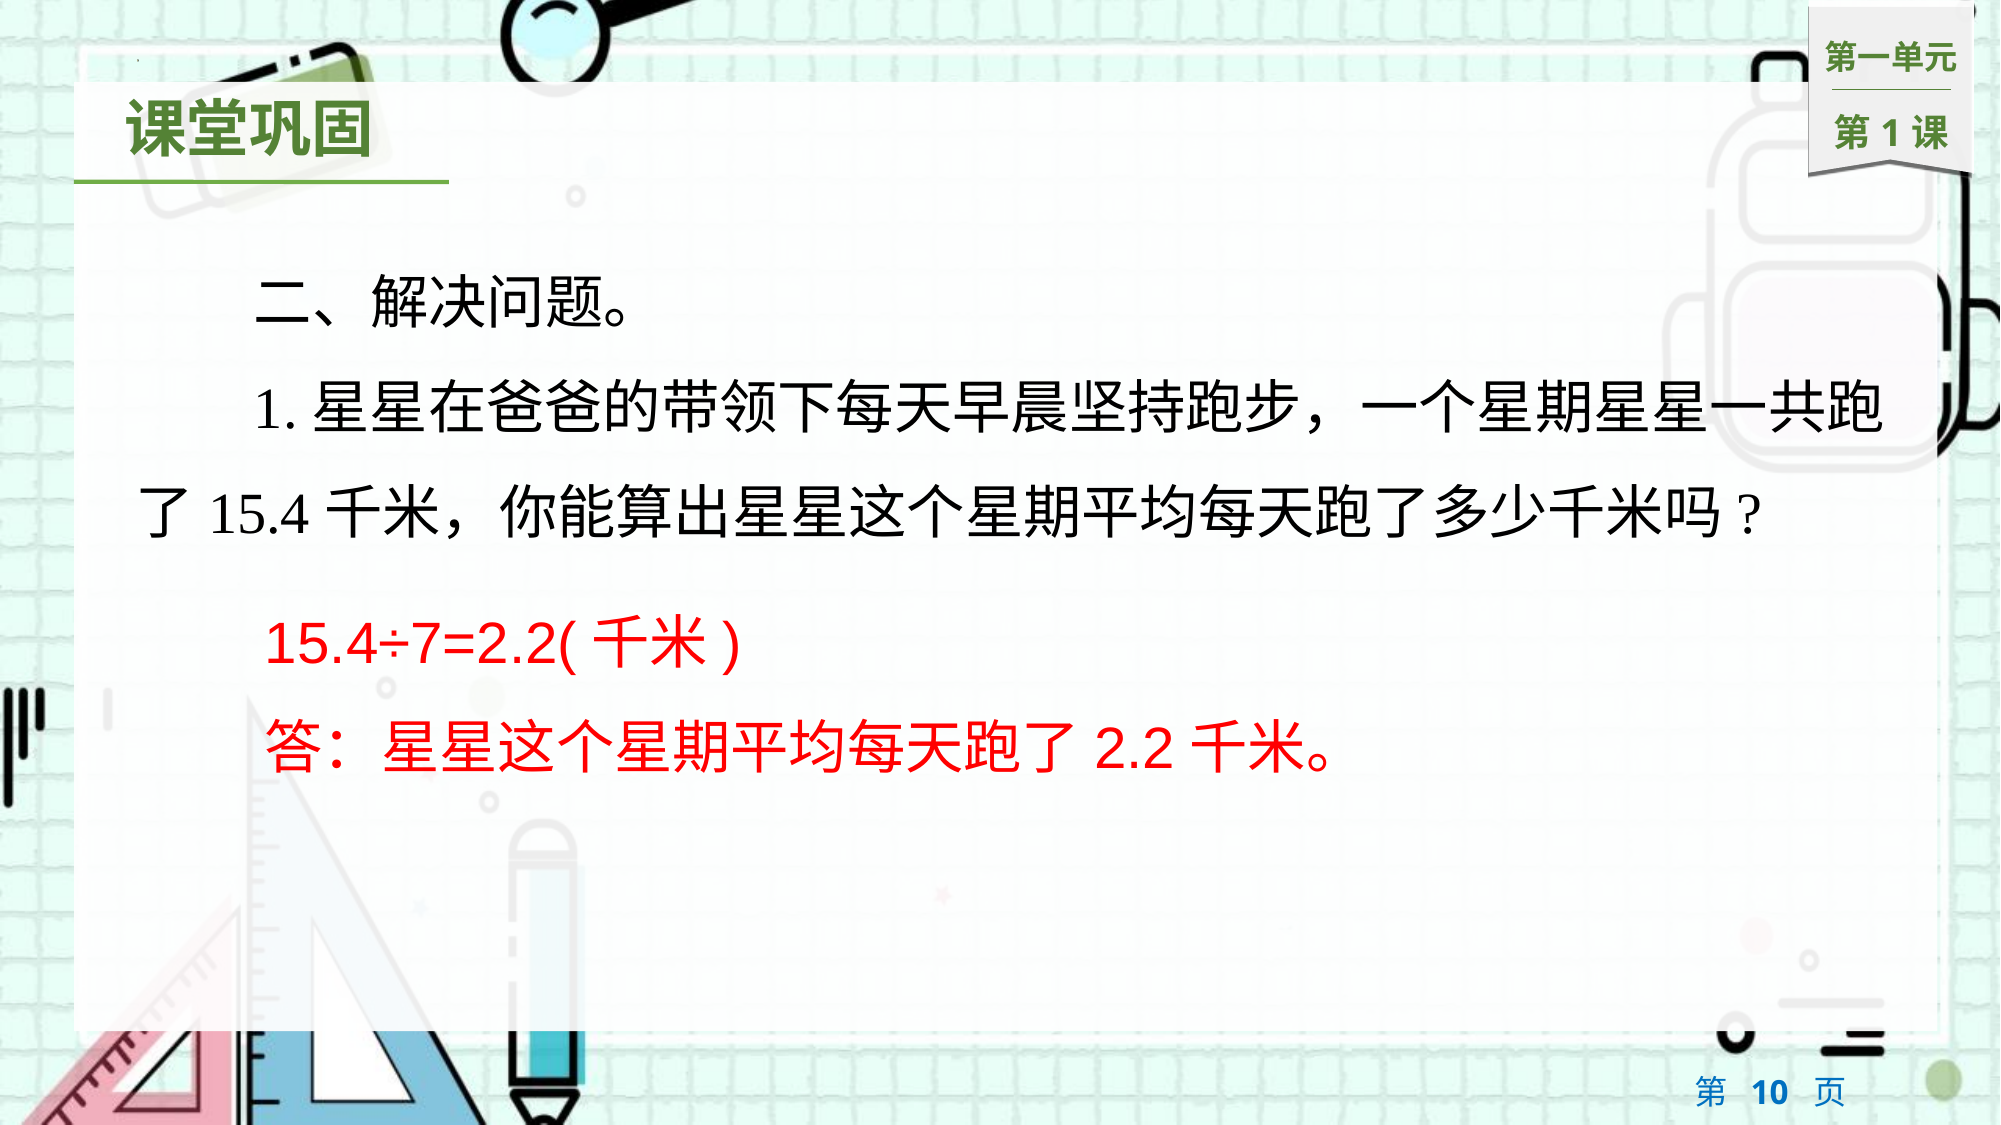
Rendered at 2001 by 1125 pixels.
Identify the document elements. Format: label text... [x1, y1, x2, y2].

list 15.4÷7=2.2(千米) 答：星星这个星期平均每天跑了2.2千米。 [249, 562, 1575, 668]
picture [0, 0, 2000, 1125]
picture [1938, 168, 1971, 176]
list 二、解决问题。 1.星星在爸爸的带领下每天早晨坚持跑步，一个星期星星一共跑了15.4千米，你能算出星星这个星期平均每天跑了多少千米吗? [121, 222, 1903, 985]
